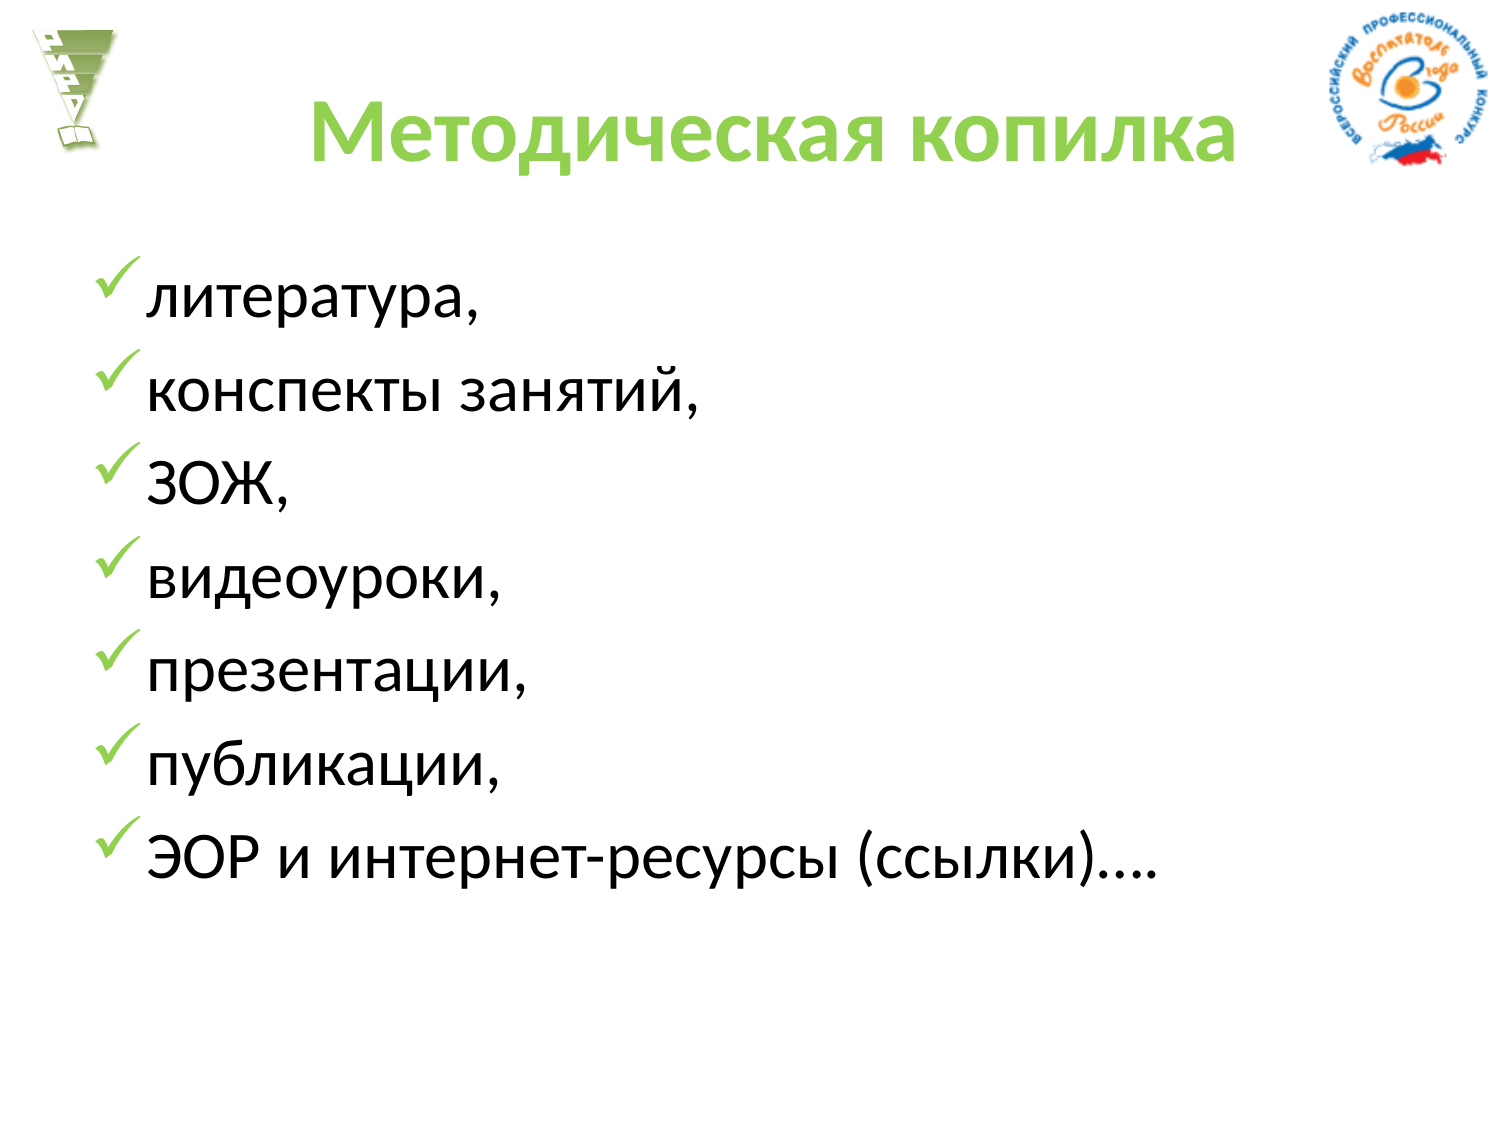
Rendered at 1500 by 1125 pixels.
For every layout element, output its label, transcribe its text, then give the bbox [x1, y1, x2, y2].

list литература, конспекты занятий, ЗОЖ, видеоуроки, презентации, публикации, ЭОР и интернет-ресурсы (ссылки)…. [75, 243, 1471, 1083]
picture [1316, 0, 1500, 180]
text_box Методическая копилка [99, 30, 1450, 219]
picture [3, 18, 147, 161]
